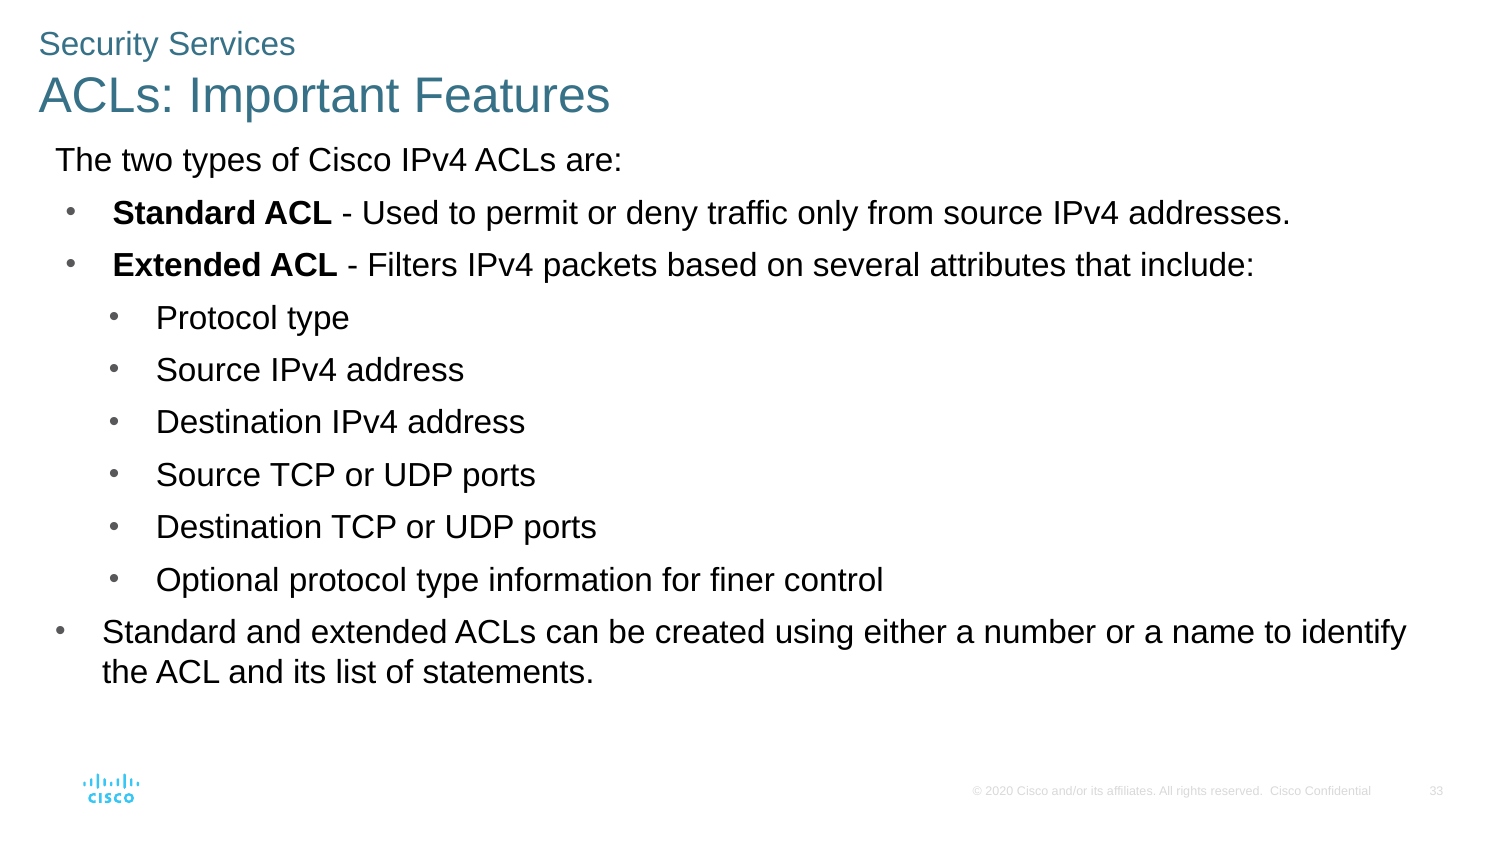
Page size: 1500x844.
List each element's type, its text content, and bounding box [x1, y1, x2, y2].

list The two types of Cisco IPv4 ACLs are: Standard ACL - Used to permit or deny traffic only from source IPv4 addresses. Extended ACL - Filters IPv4 packets based on several attributes that include: Protocol type Source IPv4 address Destination IPv4 address Source TCP or UDP ports Destination TCP or UDP ports Optional protocol type information for finer control Standard and extended ACLs can be created using either a number or a name to identify the ACL and its list of statements. [23, 131, 1489, 733]
text_box Security Services ACLs: Important Features [23, 10, 1500, 135]
